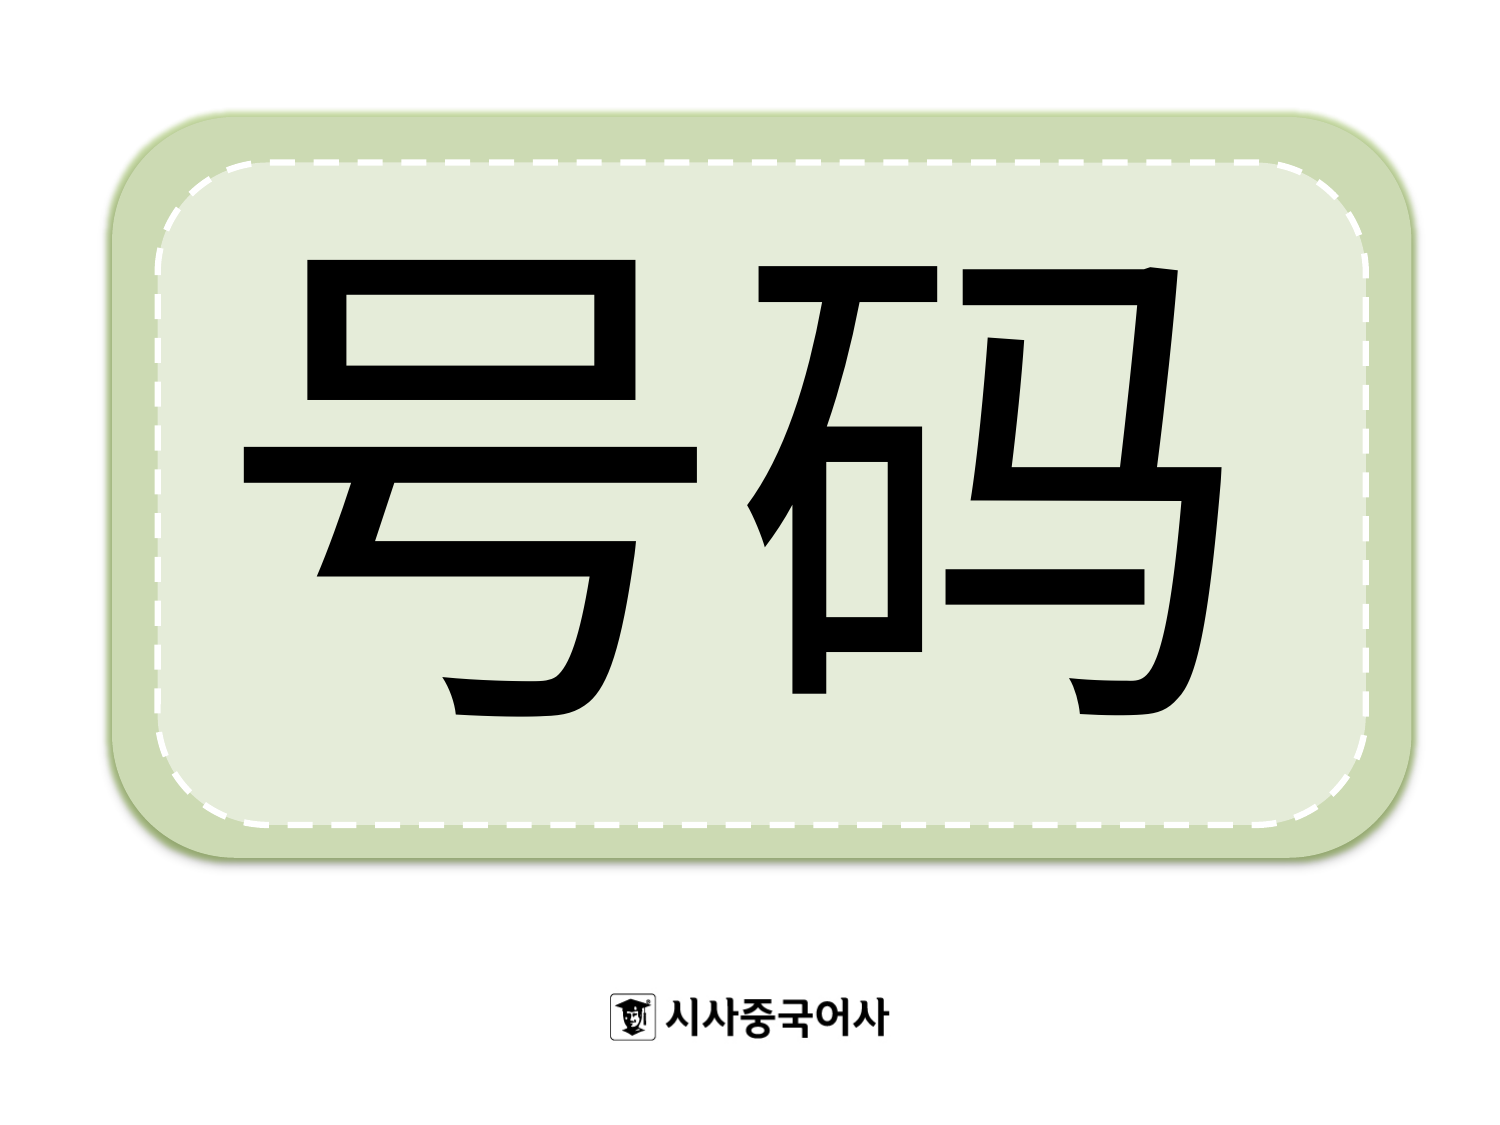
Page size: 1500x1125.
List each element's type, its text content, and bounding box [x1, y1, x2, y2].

text_box [162, 160, 1371, 824]
picture [602, 987, 898, 1047]
text_box 号码 [171, 137, 1380, 800]
